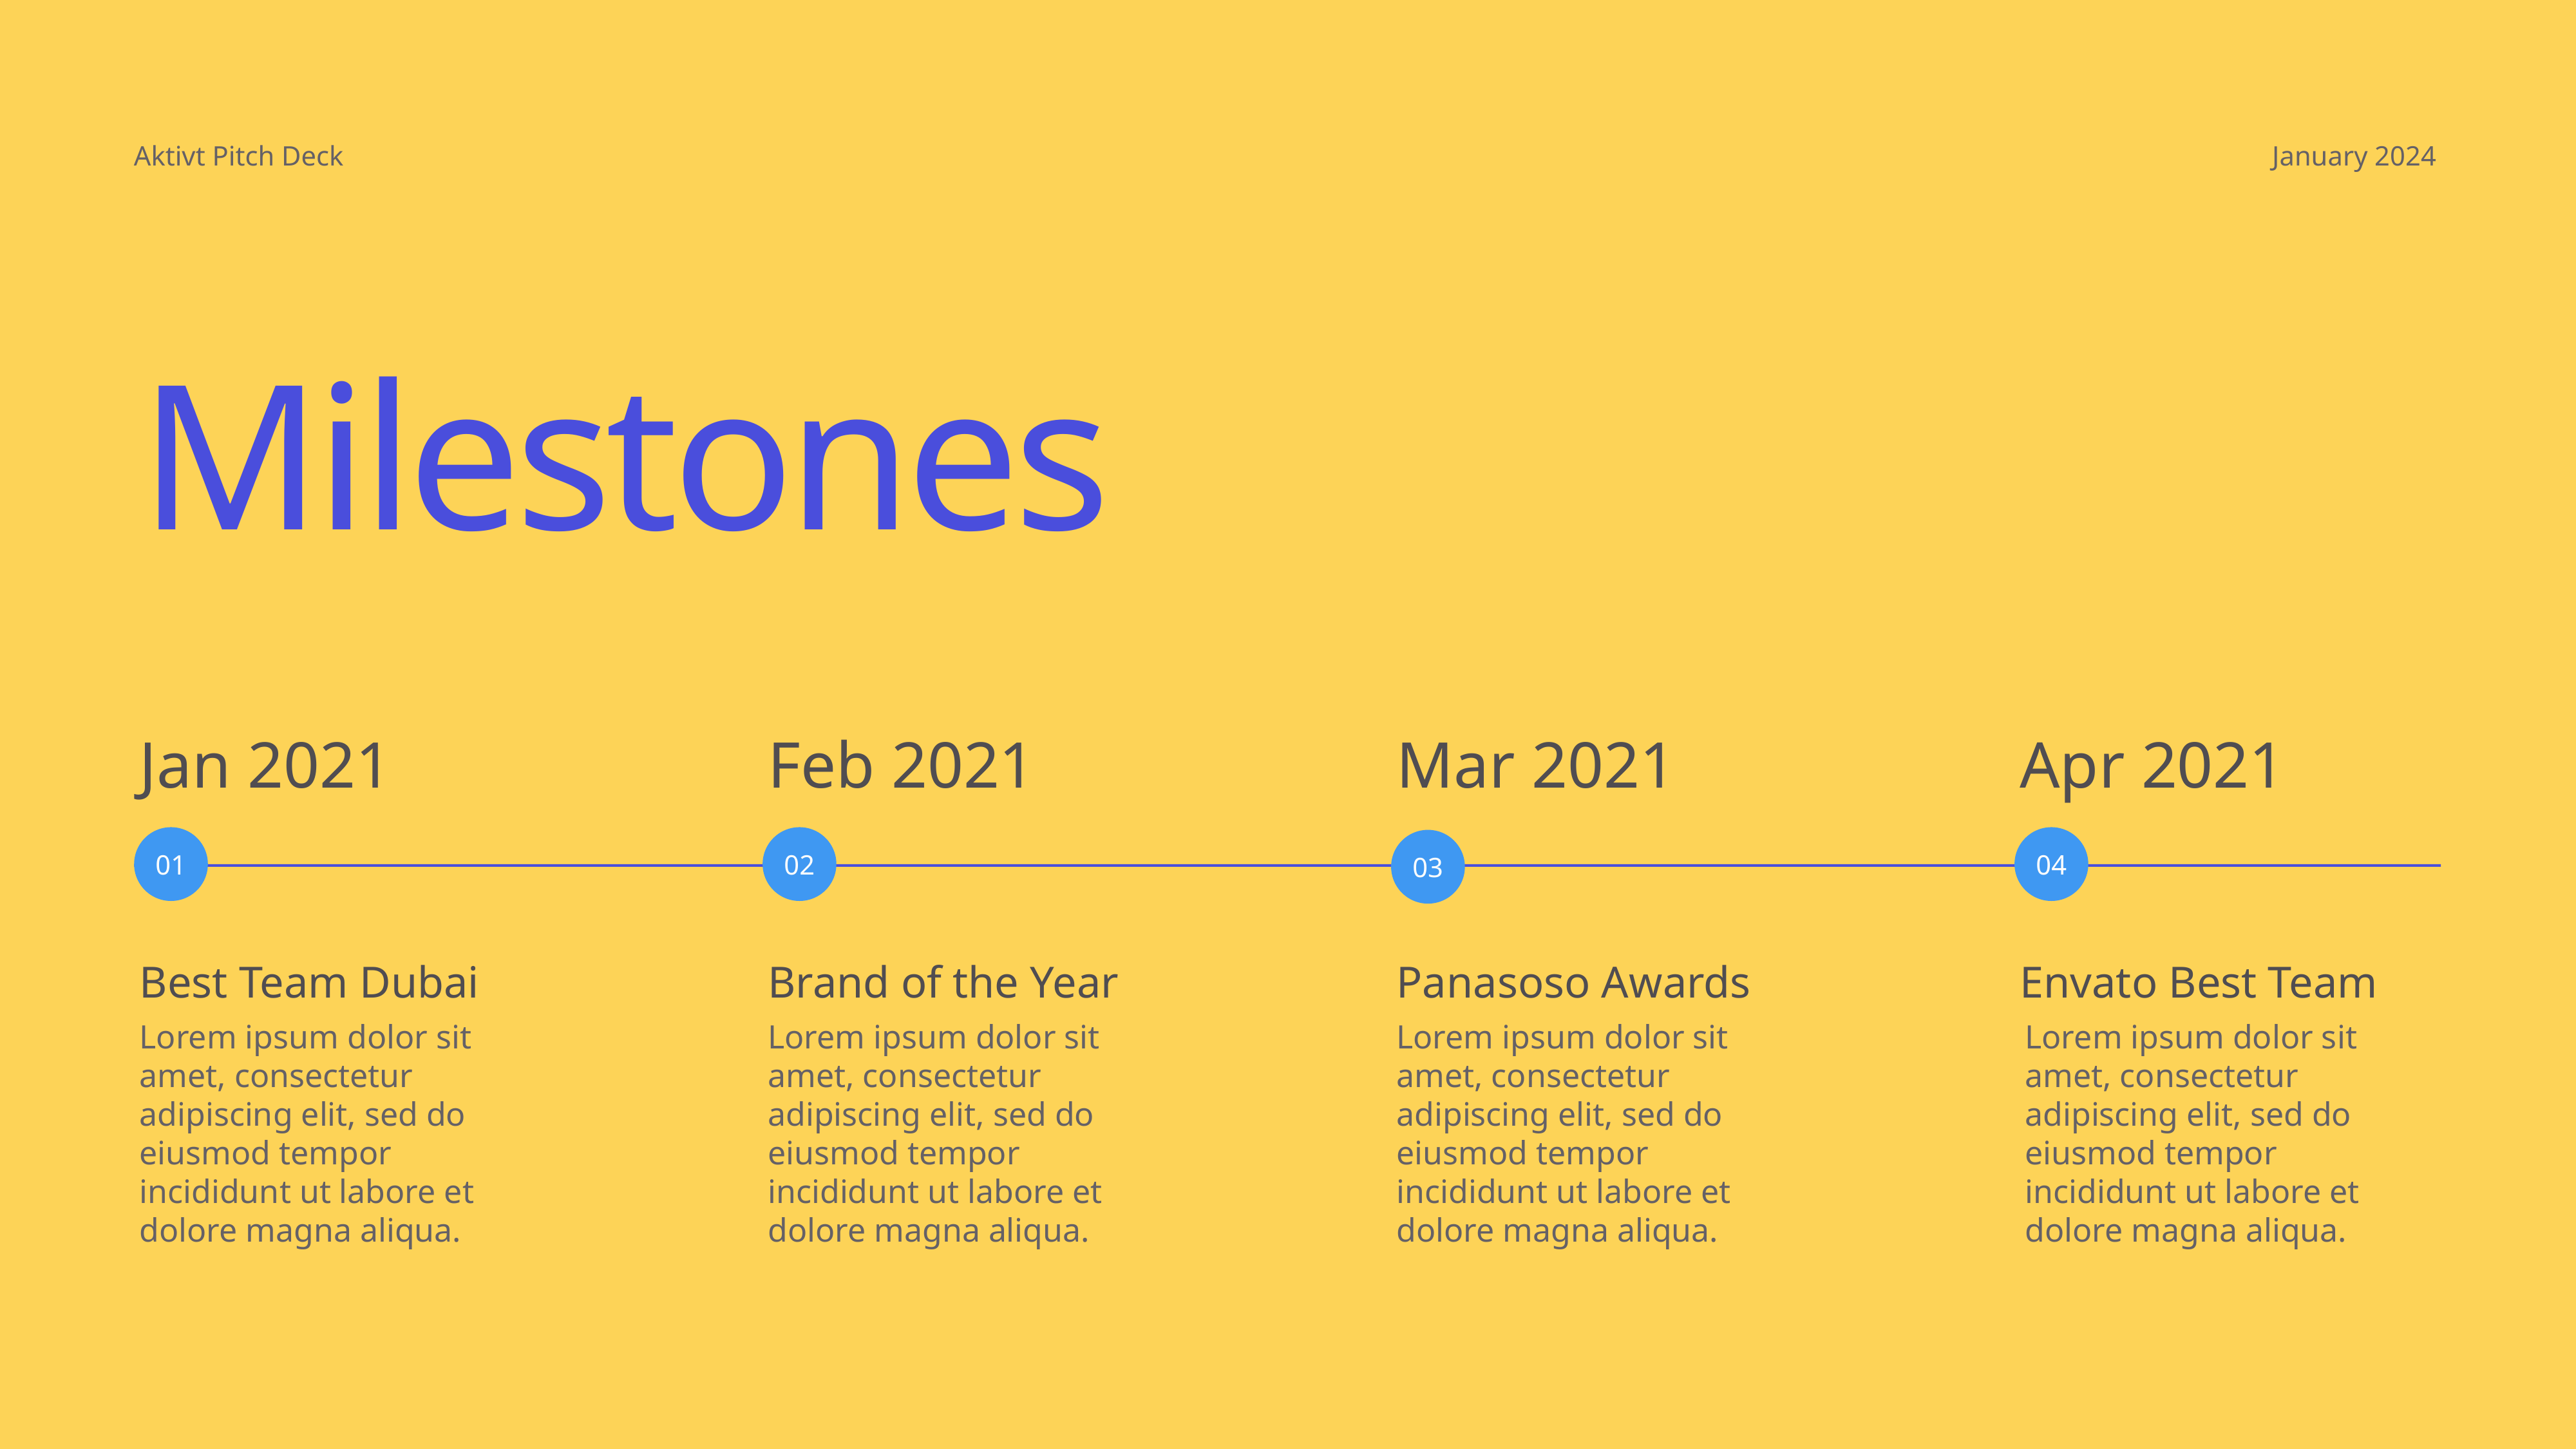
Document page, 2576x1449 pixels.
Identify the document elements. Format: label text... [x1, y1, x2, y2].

text_box 04 [2014, 827, 2088, 902]
text_box Brand of the Year [762, 939, 1184, 1012]
text_box Envato Best Team [2014, 939, 2436, 1012]
text_box Lorem ipsum dolor sit amet, consectetur adipiscing elit, sed do eiusmod tempor incididunt ut labore et dolore magna aliqua. [1391, 1012, 1812, 1255]
text_box 03 [1391, 829, 1465, 904]
text_box [837, 864, 1391, 867]
text_box January 2024 [2266, 133, 2442, 177]
text_box [2088, 864, 2441, 867]
text_box Lorem ipsum dolor sit amet, consectetur adipiscing elit, sed do eiusmod tempor incididunt ut labore et dolore magna aliqua. [2020, 1011, 2441, 1255]
text_box Apr 2021 [2014, 719, 2349, 806]
text_box 01 [134, 827, 208, 902]
text_box Lorem ipsum dolor sit amet, consectetur adipiscing elit, sed do eiusmod tempor incididunt ut labore et dolore magna aliqua. [134, 1012, 556, 1255]
text_box Best Team Dubai [134, 939, 556, 1012]
text_box Jan 2021 [134, 719, 468, 806]
text_box Lorem ipsum dolor sit amet, consectetur adipiscing elit, sed do eiusmod tempor incididunt ut labore et dolore magna aliqua. [762, 1012, 1184, 1255]
text_box Aktivt Pitch Deck [128, 133, 349, 177]
text_box Mar 2021 [1391, 719, 1725, 806]
text_box [208, 864, 762, 867]
text_box Milestones [134, 350, 1229, 578]
text_box Panasoso Awards [1391, 939, 1812, 1012]
text_box [1465, 864, 2014, 867]
text_box Feb 2021 [762, 719, 1097, 806]
text_box 02 [762, 827, 837, 902]
